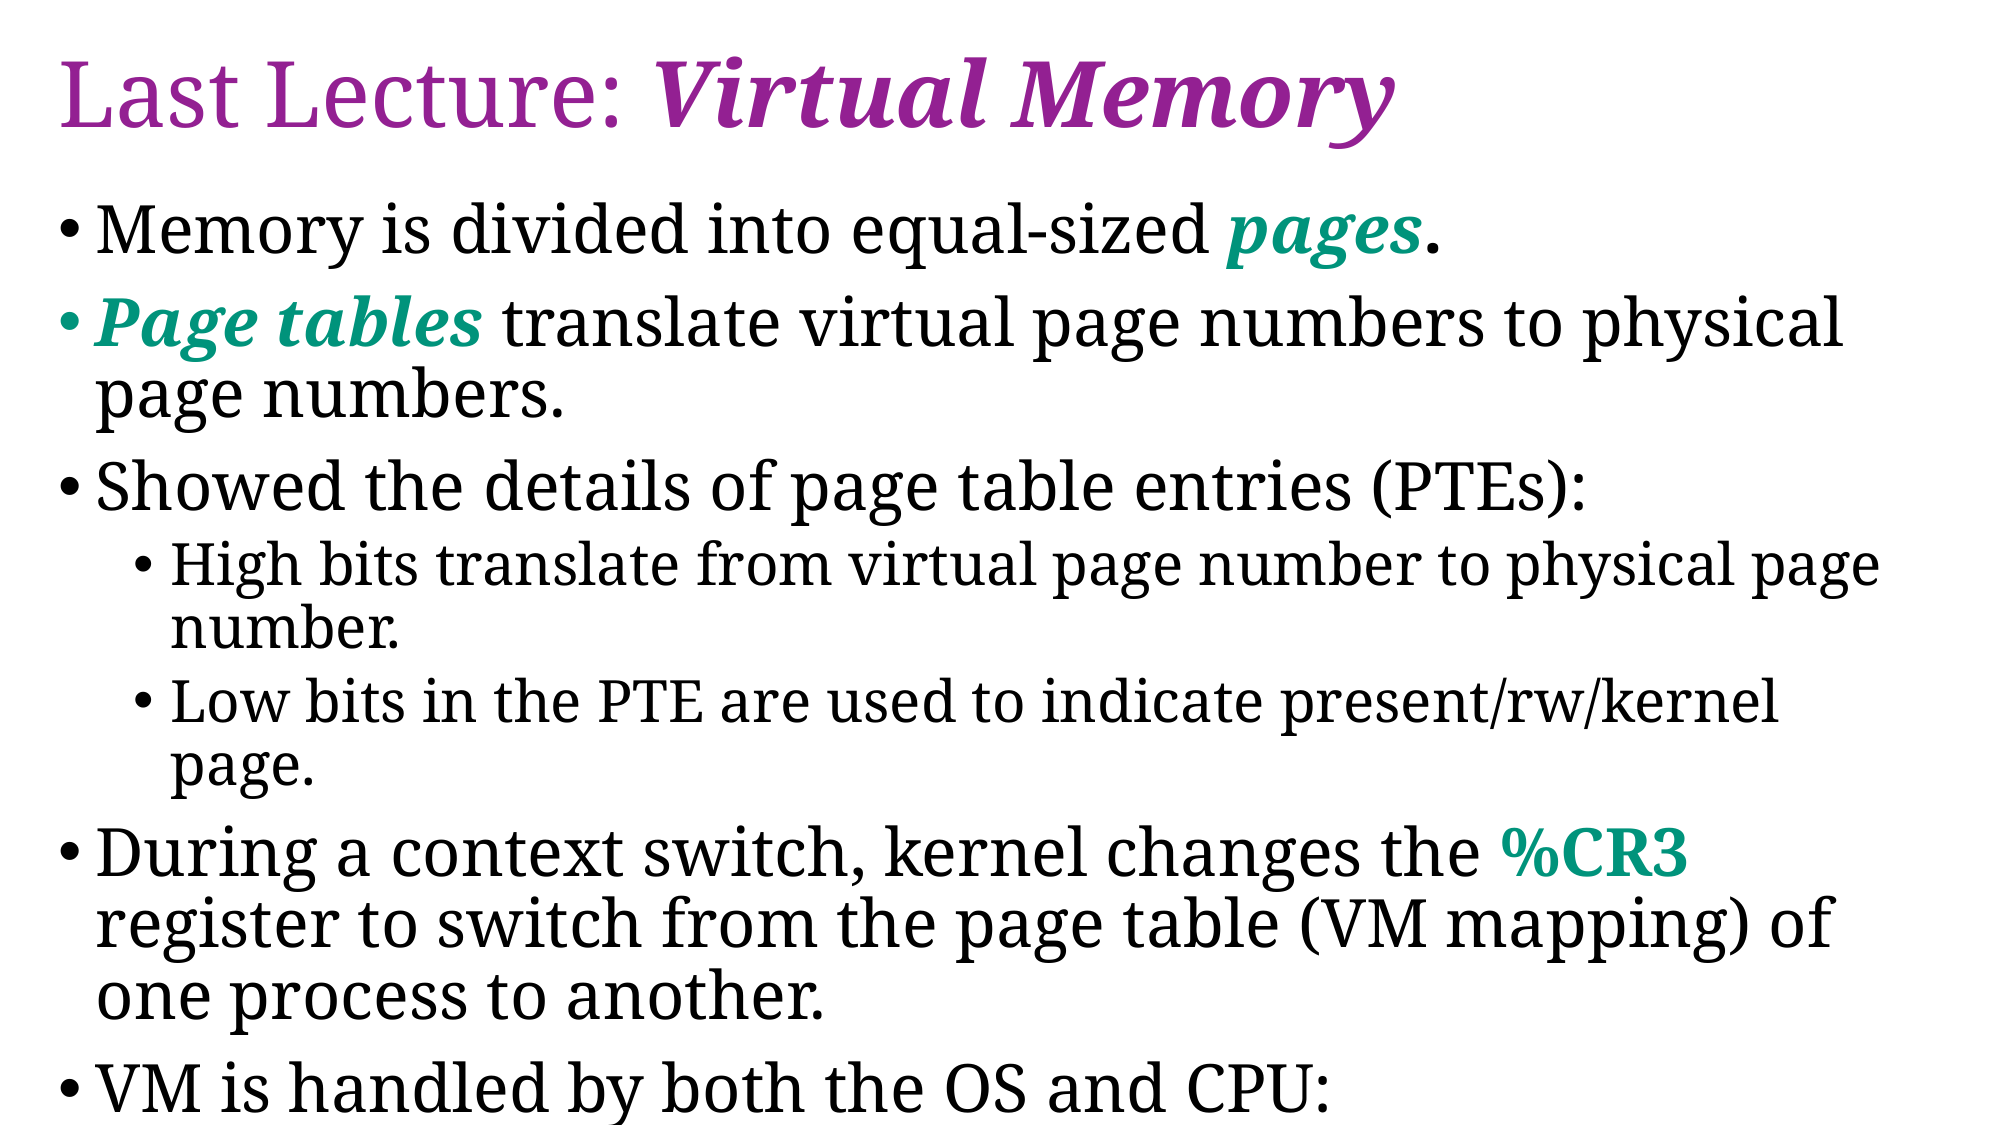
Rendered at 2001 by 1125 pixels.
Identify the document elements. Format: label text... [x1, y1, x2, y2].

list Memory is divided into equal-sized pages. Page tables translate virtual page numbers to physical page numbers. Showed the details of page table entries (PTEs): High bits translate from virtual page number to physical page number. Low bits in the PTE are used to indicate present/rw/kernel page. During a context switch, kernel changes the %CR3 register to switch from the page table (VM mapping) of one process to another. VM is handled by both the OS and CPU: OS sets up the page tables and handles exceptions (page faults). CPU automatically translates every memory access in the program from virtual addresses to physical addresses by checking (walking) the page table. [43, 188, 1953, 1106]
title Last Lecture: Virtual Memory [43, 25, 1953, 171]
